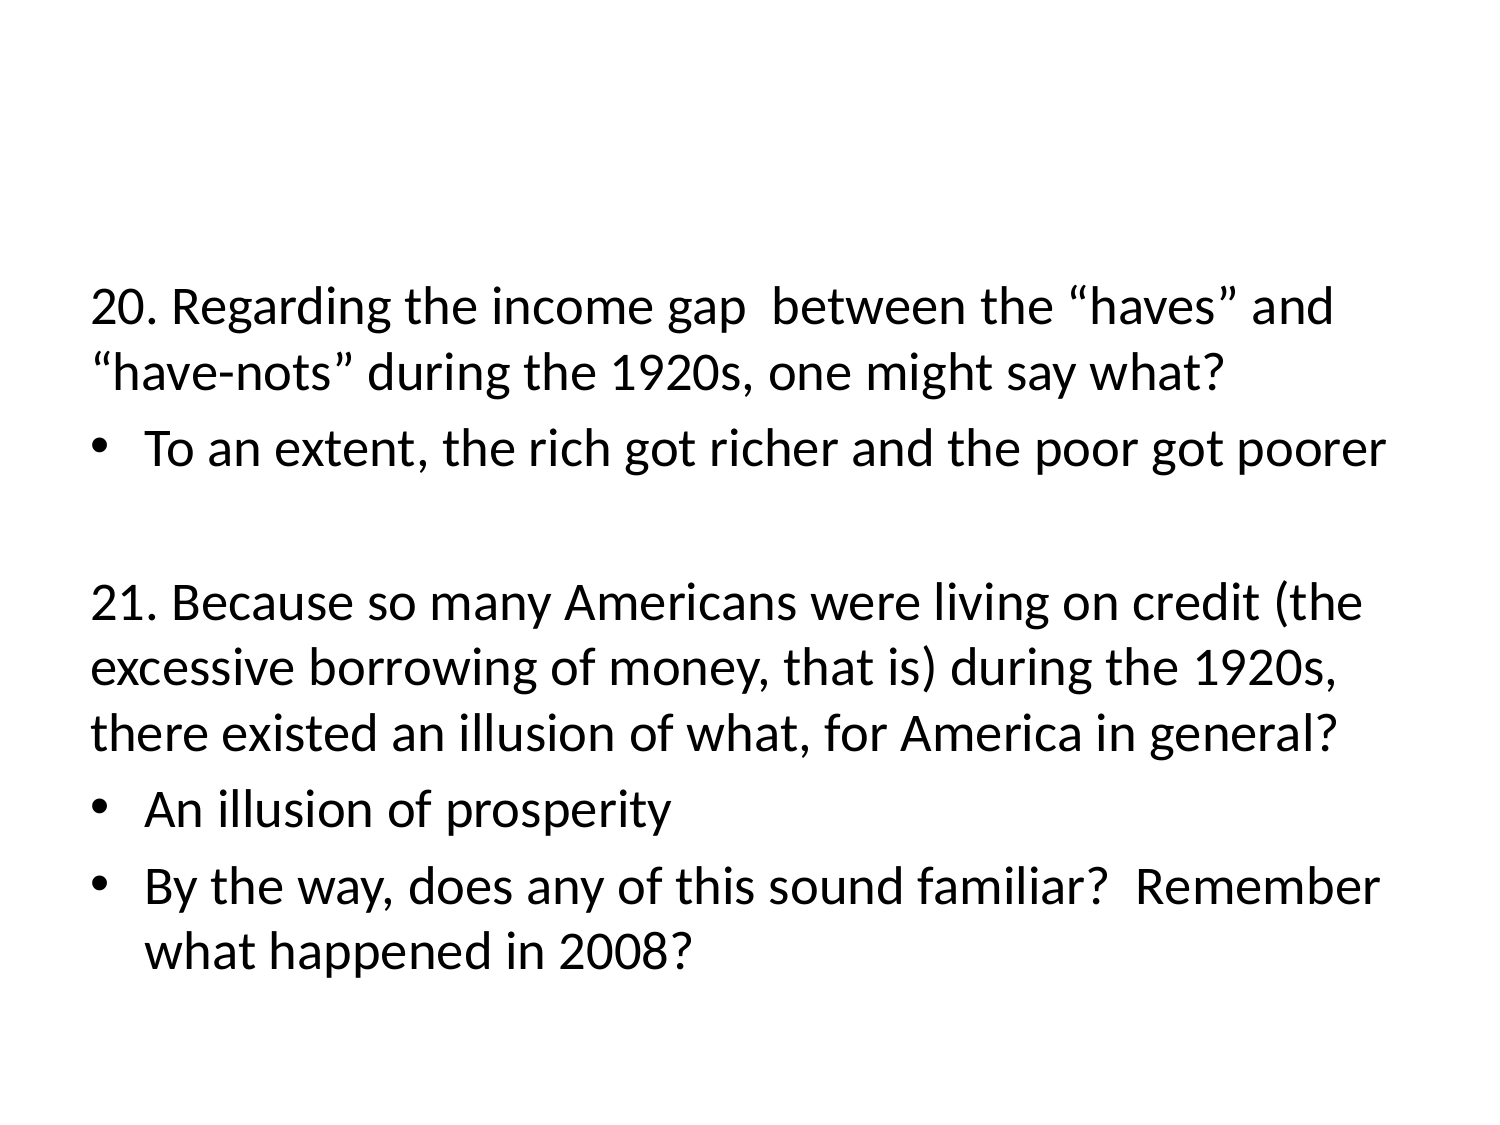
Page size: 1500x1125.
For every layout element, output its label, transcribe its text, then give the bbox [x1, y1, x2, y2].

list 20. Regarding the income gap between the “haves” and “have-nots” during the 1920s, one might say what? To an extent, the rich got richer and the poor got poorer 21. Because so many Americans were living on credit (the excessive borrowing of money, that is) during the 1920s, there existed an illusion of what, for America in general? An illusion of prosperity By the way, does any of this sound familiar? Remember what happened in 2008? [75, 262, 1425, 1005]
